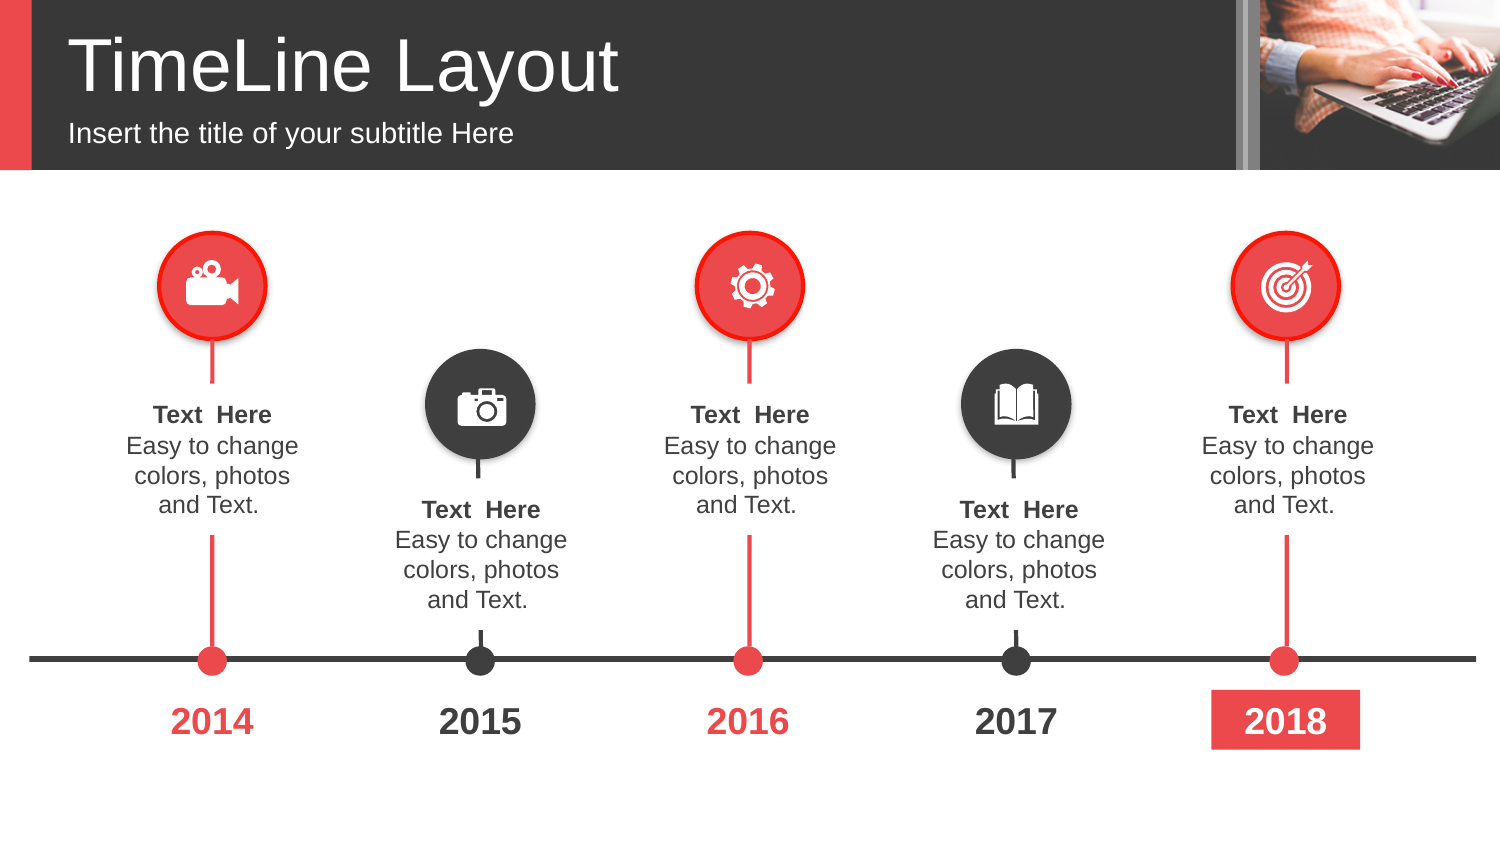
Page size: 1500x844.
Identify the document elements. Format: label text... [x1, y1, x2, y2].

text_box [477, 457, 482, 476]
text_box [1163, 383, 1413, 536]
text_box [894, 478, 1144, 631]
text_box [1013, 454, 1017, 476]
text_box 2017 [959, 689, 1073, 750]
text_box [1032, 654, 1268, 664]
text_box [477, 638, 482, 659]
text_box [1231, 232, 1340, 340]
text_box [496, 654, 732, 664]
text_box [27, 654, 196, 664]
text_box [184, 257, 241, 308]
text_box [696, 232, 804, 340]
text_box [764, 654, 1000, 664]
text_box [474, 645, 483, 663]
text_box [1267, 644, 1301, 678]
text_box [426, 350, 535, 458]
text_box 2018 [1211, 689, 1361, 750]
text_box [731, 644, 766, 678]
text_box [1300, 654, 1478, 664]
picture [0, 0, 1500, 844]
text_box [195, 644, 230, 678]
list TimeLine Layout [53, 13, 1235, 108]
text_box [1010, 644, 1020, 661]
text_box [158, 232, 267, 340]
text_box [228, 654, 464, 664]
text_box [728, 261, 778, 311]
text_box 2015 [423, 689, 537, 750]
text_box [88, 383, 337, 536]
text_box [962, 350, 1071, 458]
text_box 2014 [155, 689, 269, 750]
text_box 2016 [691, 689, 805, 750]
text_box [357, 478, 606, 631]
text_box [463, 644, 498, 678]
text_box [1013, 638, 1017, 657]
text_box [1259, 258, 1315, 315]
text_box [992, 381, 1041, 427]
text_box [455, 386, 509, 428]
text_box [999, 645, 1034, 678]
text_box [626, 383, 875, 536]
list Insert the title of your subtitle Here [53, 108, 1235, 156]
